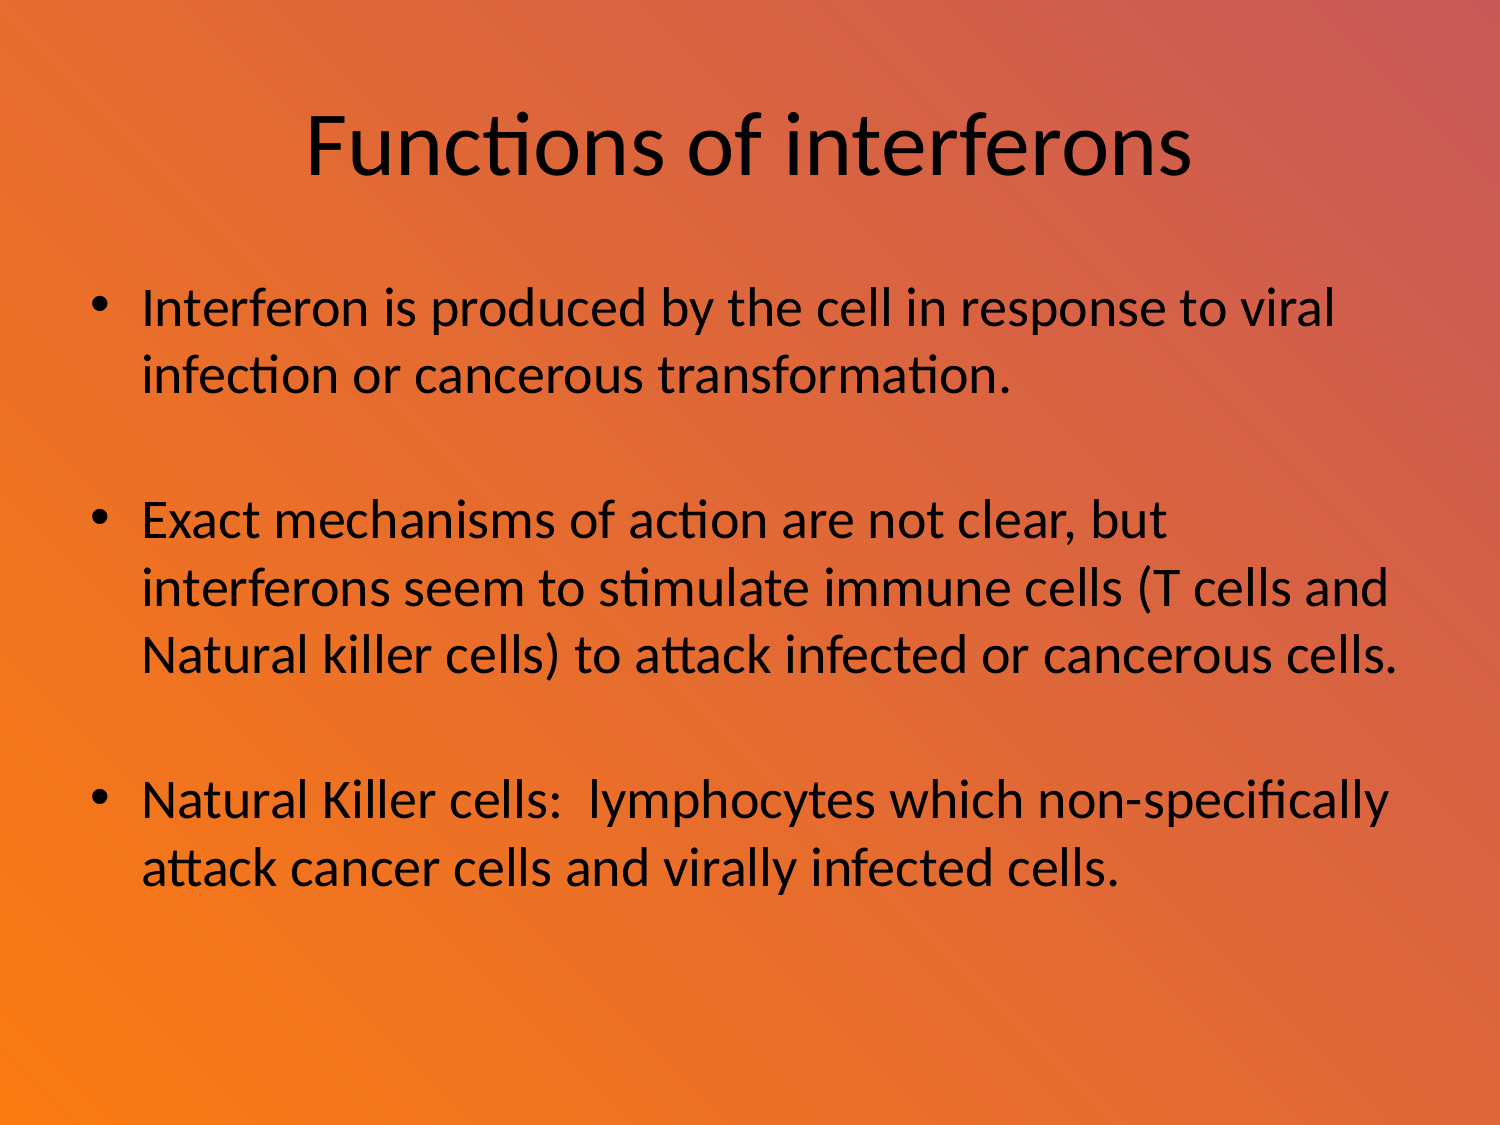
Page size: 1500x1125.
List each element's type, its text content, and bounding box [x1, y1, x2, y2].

title Functions of interferons [75, 45, 1425, 233]
list Interferon is produced by the cell in response to viral infection or cancerous transformation. Exact mechanisms of action are not clear, but interferons seem to stimulate immune cells (T cells and Natural killer cells) to attack infected or cancerous cells. Natural Killer cells: lymphocytes which non-specifically attack cancer cells and virally infected cells. [75, 262, 1425, 1005]
